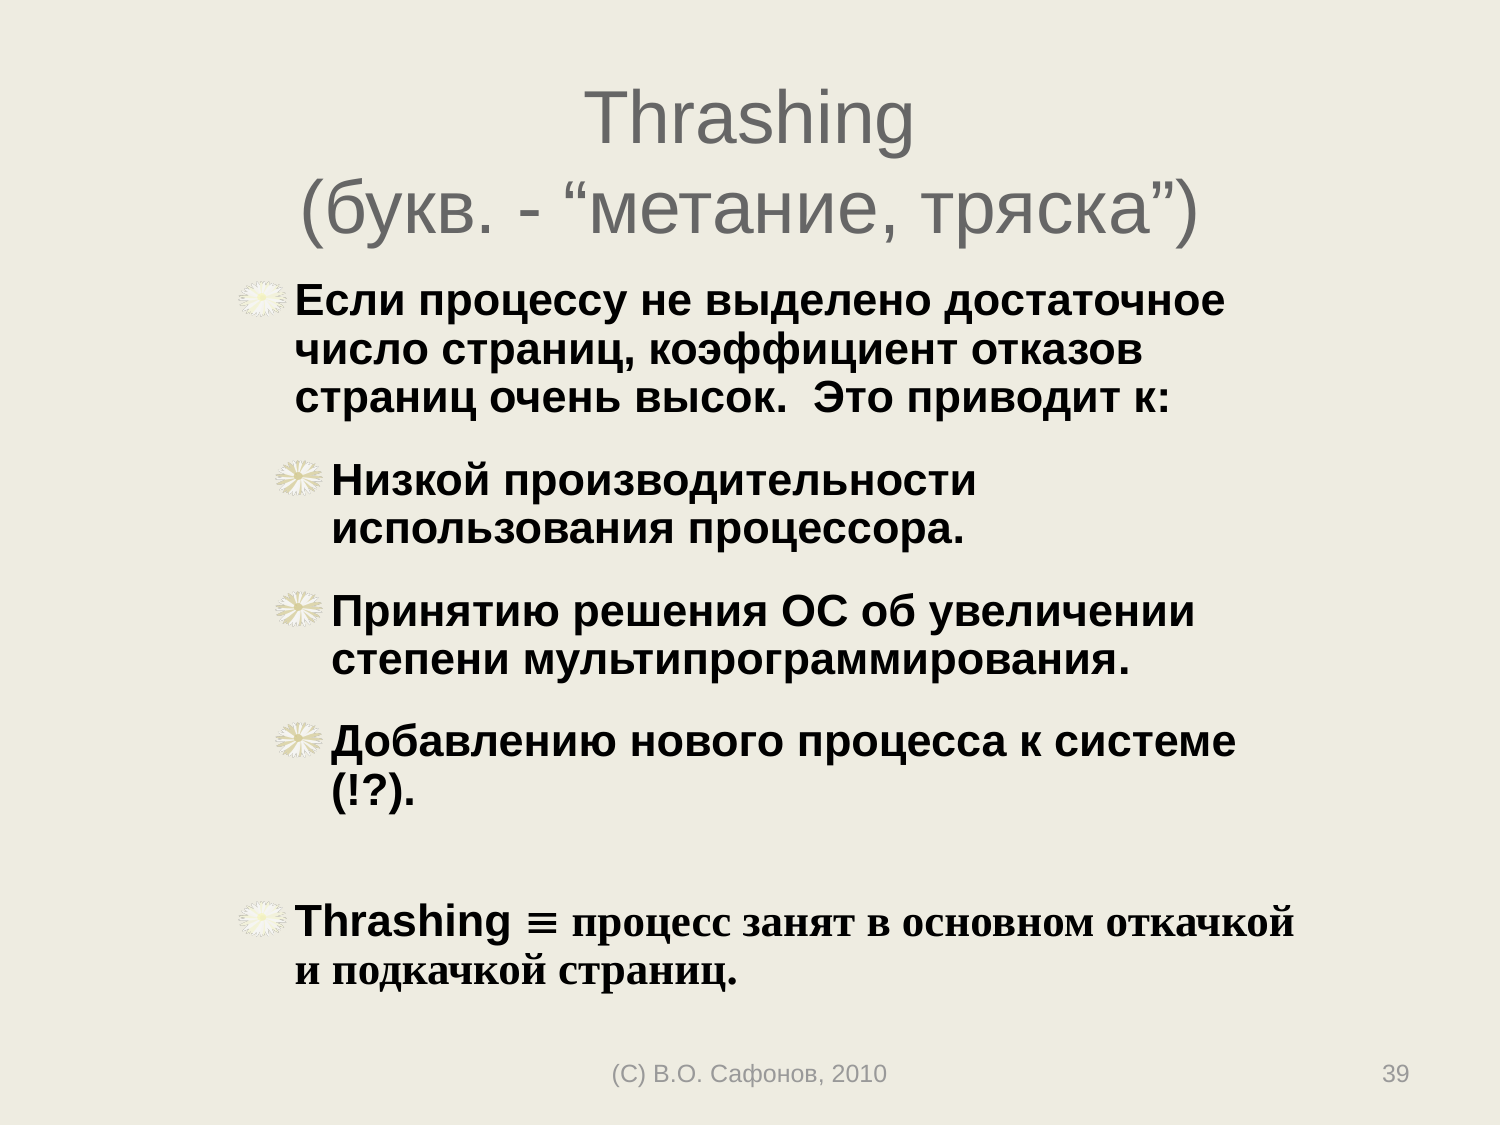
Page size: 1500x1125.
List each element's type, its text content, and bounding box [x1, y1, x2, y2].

title Thrashing (букв. - “метание, тряска”) [74, 49, 1426, 268]
picture [238, 281, 287, 317]
footer (C) В.О. Сафонов, 2010 [512, 1042, 988, 1103]
picture [275, 722, 323, 758]
list Если процессу не выделено достаточное число страниц, коэффициент отказов страниц очень высок. Это приводит к: Низкой производительности использования процессора. Принятию решения ОС об увеличении степени мультипрограммирования. Добавлению нового процесса к системе (!?). Thrashing  процесс занят в основном откачкой и подкачкой страниц. [223, 269, 1325, 1005]
picture [275, 460, 323, 496]
picture [275, 591, 323, 627]
slide_number 39 [1074, 1042, 1425, 1103]
picture [238, 901, 287, 937]
